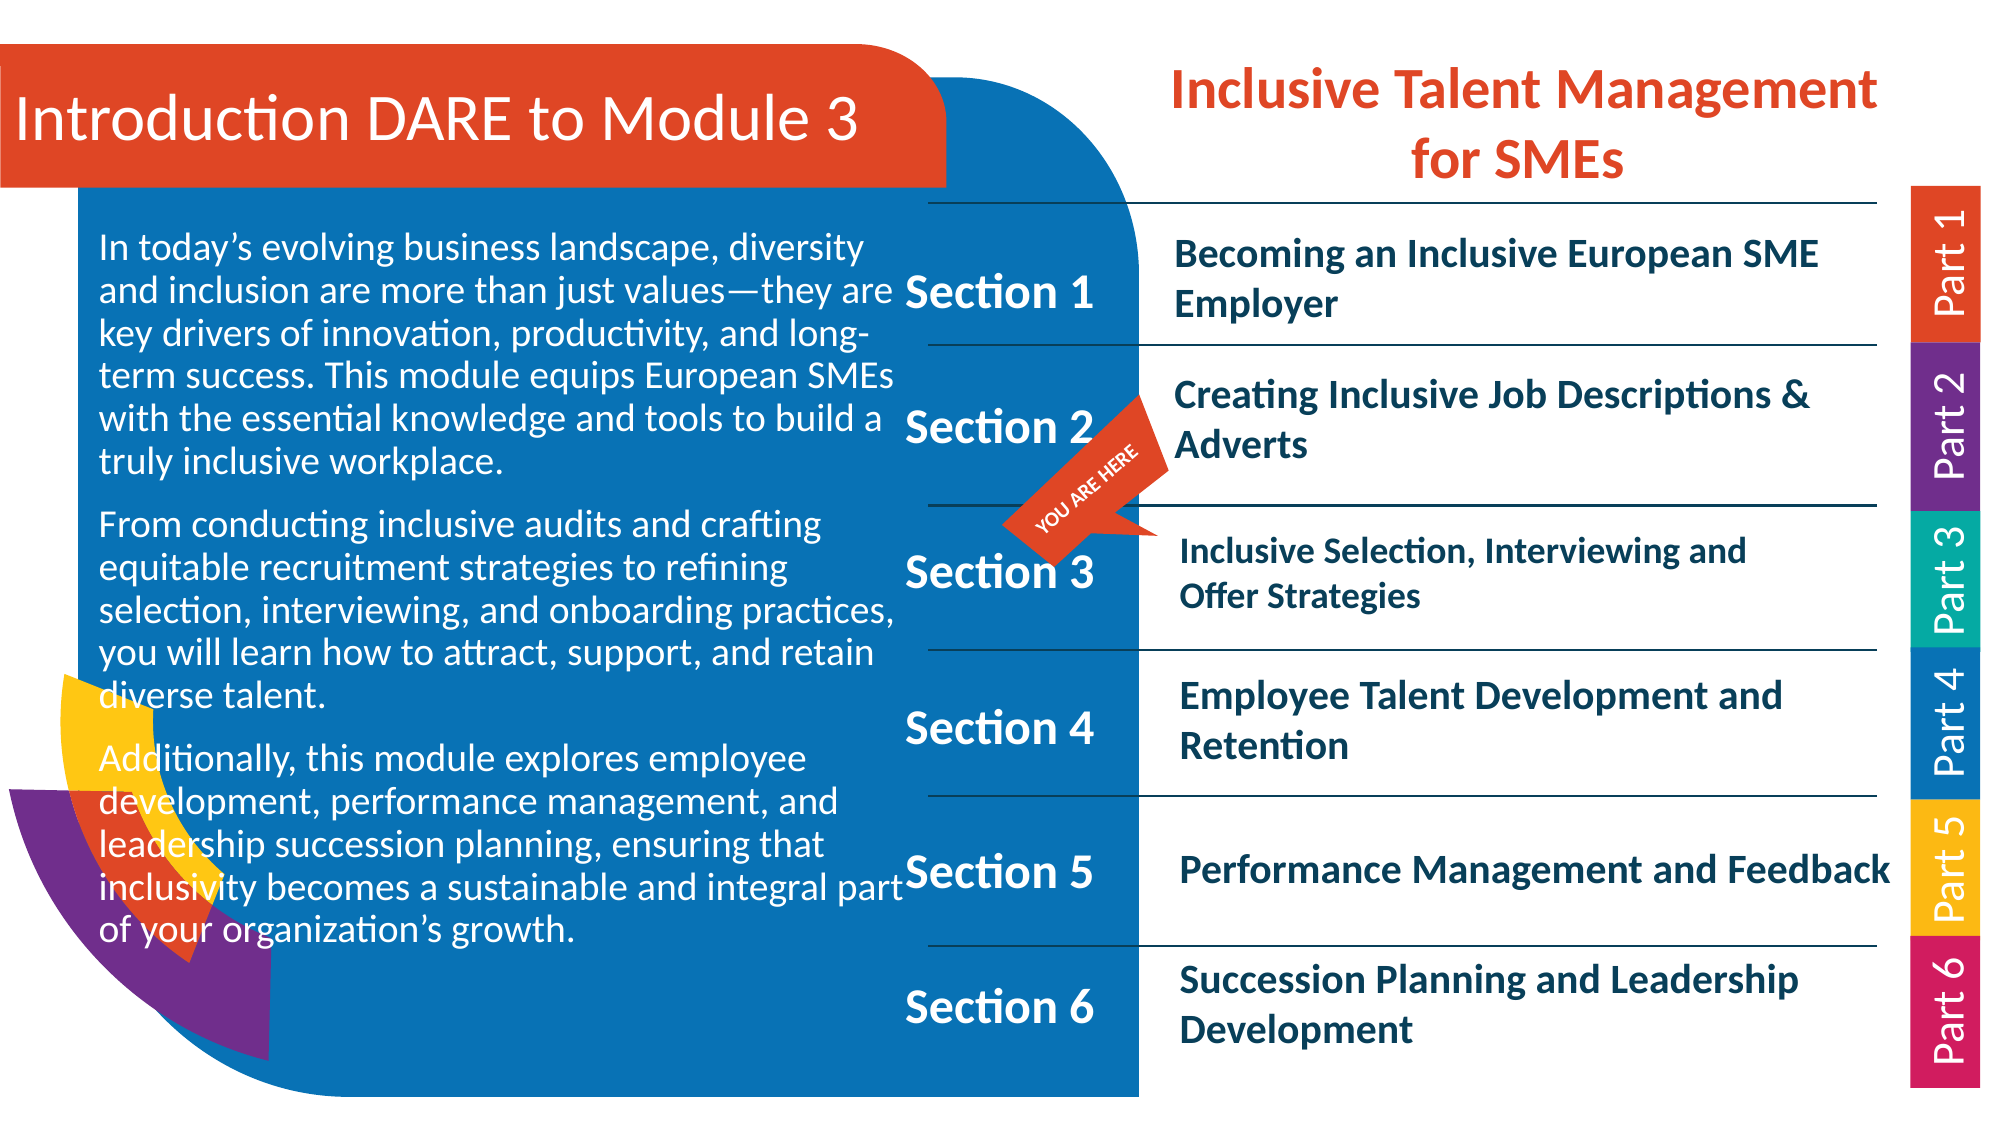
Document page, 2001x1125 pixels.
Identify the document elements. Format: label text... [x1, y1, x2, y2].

text_box Part 1 [1910, 185, 1981, 342]
text_box Employee Talent Development and Retention [1164, 661, 1910, 775]
text_box Part 3 [1910, 511, 1981, 647]
text_box Section 1 [848, 235, 1152, 349]
text_box Inclusive Talent Management for SMEs [1139, 42, 1911, 198]
text_box Section 6 [848, 950, 1152, 1064]
list In today’s evolving business landscape, diversity and inclusion are more than just values—they are key drivers of innovation, productivity, and long-term success. This module equips European SMEs with the essential knowledge and tools to build a truly inclusive workplace. From conducting inclusive audits and crafting equitable recruitment strategies to refining selection, interviewing, and onboarding practices, you will learn how to attract, support, and retain diverse talent. Additionally, this module explores employee development, performance management, and leadership succession planning, ensuring that inclusivity becomes a sustainable and integral part of your organization’s growth. [84, 219, 936, 1044]
text_box Section 4 [848, 671, 1152, 785]
text_box Section 5 [848, 815, 1152, 929]
text_box Part 6 [1910, 935, 1981, 1088]
text_box Succession Planning and Leadership Development [1164, 944, 1910, 1058]
text_box Inclusive Selection, Interviewing and Offer Strategies [1164, 518, 1818, 624]
text_box Becoming an Inclusive European SME Employer [1159, 219, 1910, 333]
text_box Part 5 [1910, 799, 1981, 935]
list Creating Inclusive Job Descriptions & Adverts [1159, 360, 1893, 474]
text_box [1011, 440, 1204, 561]
text_box Performance Management and Feedback [1164, 809, 1910, 923]
list Introduction DARE to Module 3 [0, 59, 911, 178]
text_box Section 3 [848, 516, 1152, 630]
text_box Section 2 [848, 371, 1152, 485]
text_box Part 2 [1910, 342, 1981, 511]
text_box Part 4 [1910, 647, 1981, 799]
